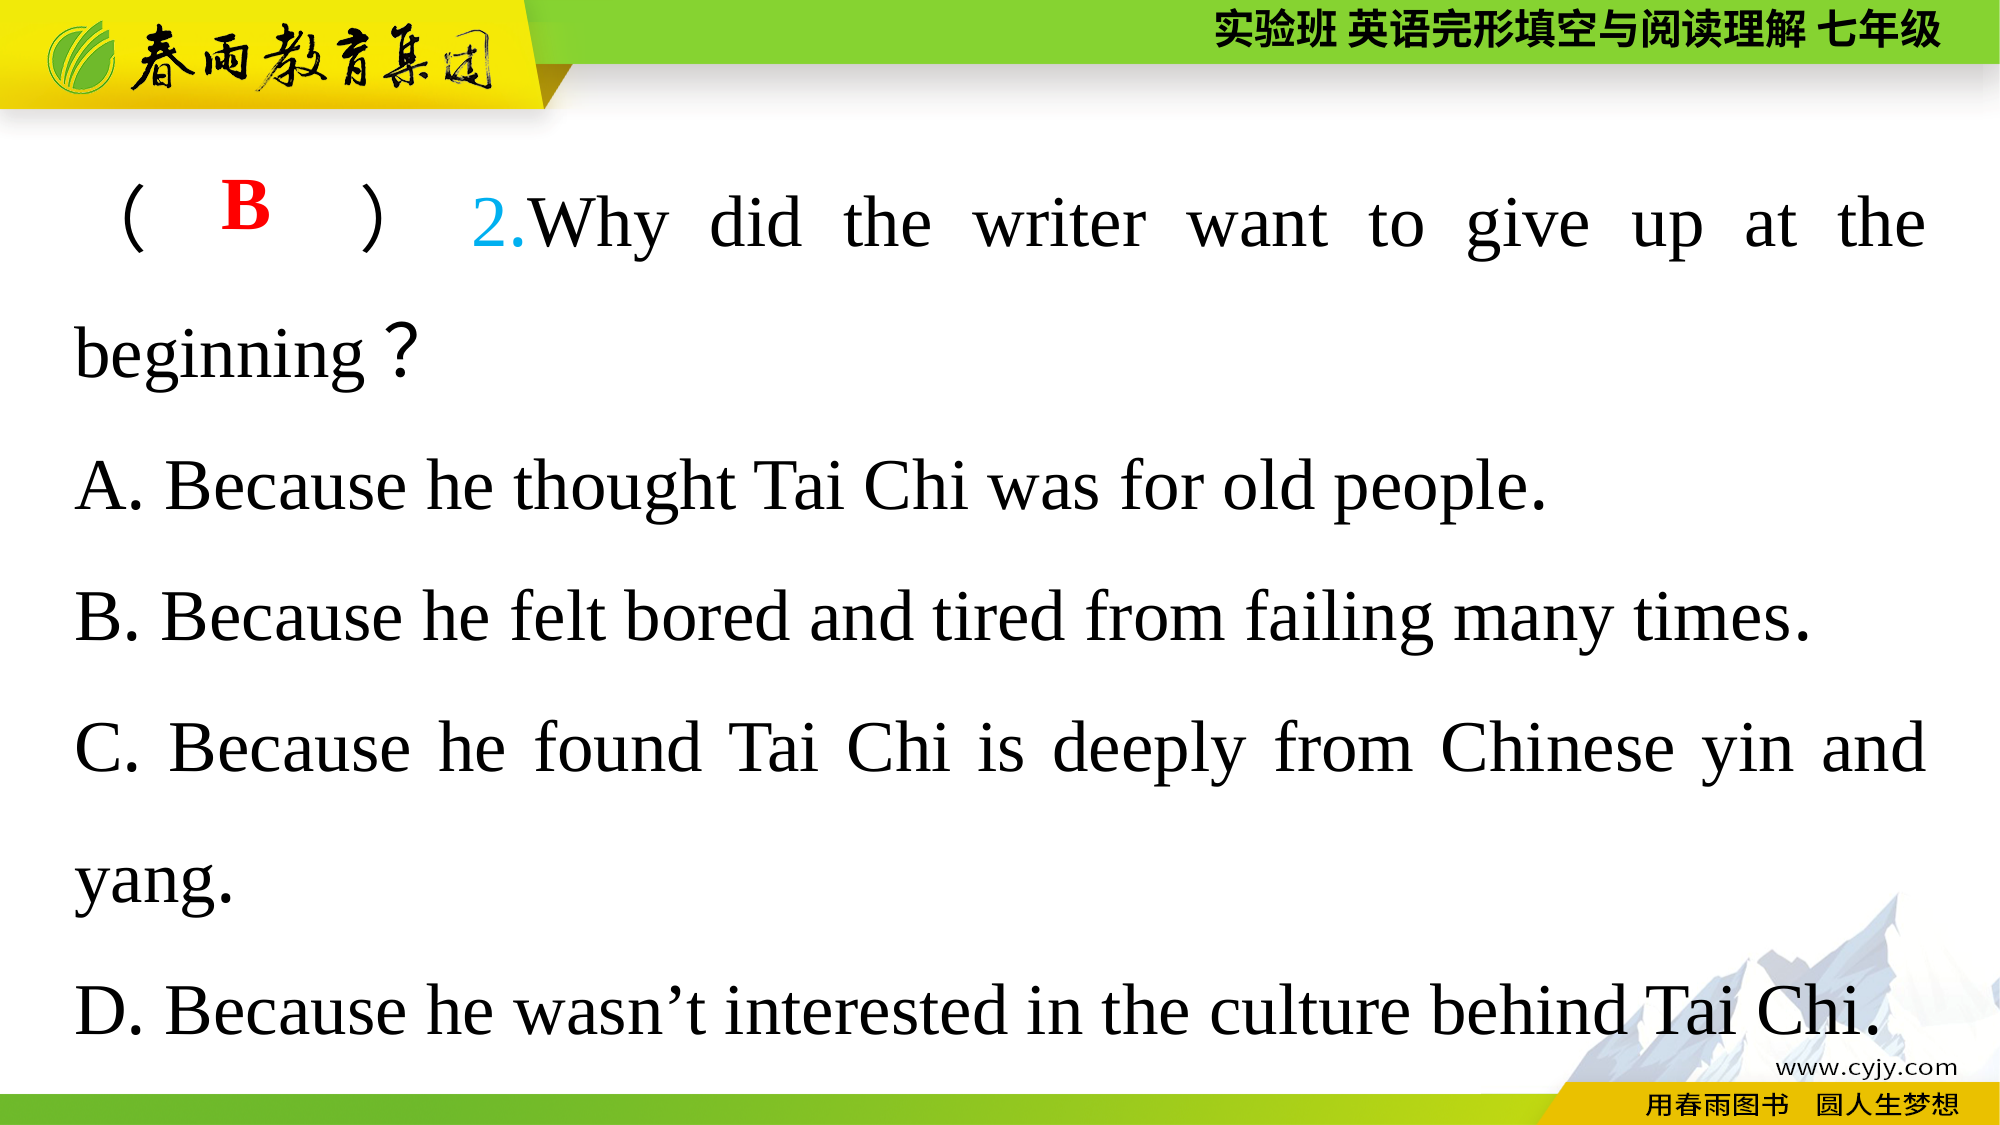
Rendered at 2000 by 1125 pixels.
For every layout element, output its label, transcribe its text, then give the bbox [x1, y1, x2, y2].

picture [0, 0, 2000, 1125]
text_box B [206, 146, 287, 252]
list （ ）2.Why did the writer want to give up at the beginning？ A. Because he thought Tai Chi was for old people. B. Because he felt bored and tired from failing many times. C. Because he found Tai Chi is deeply from Chinese yin and yang. D. Because he wasn’t interested in the culture behind Tai Chi. [59, 122, 1944, 1066]
